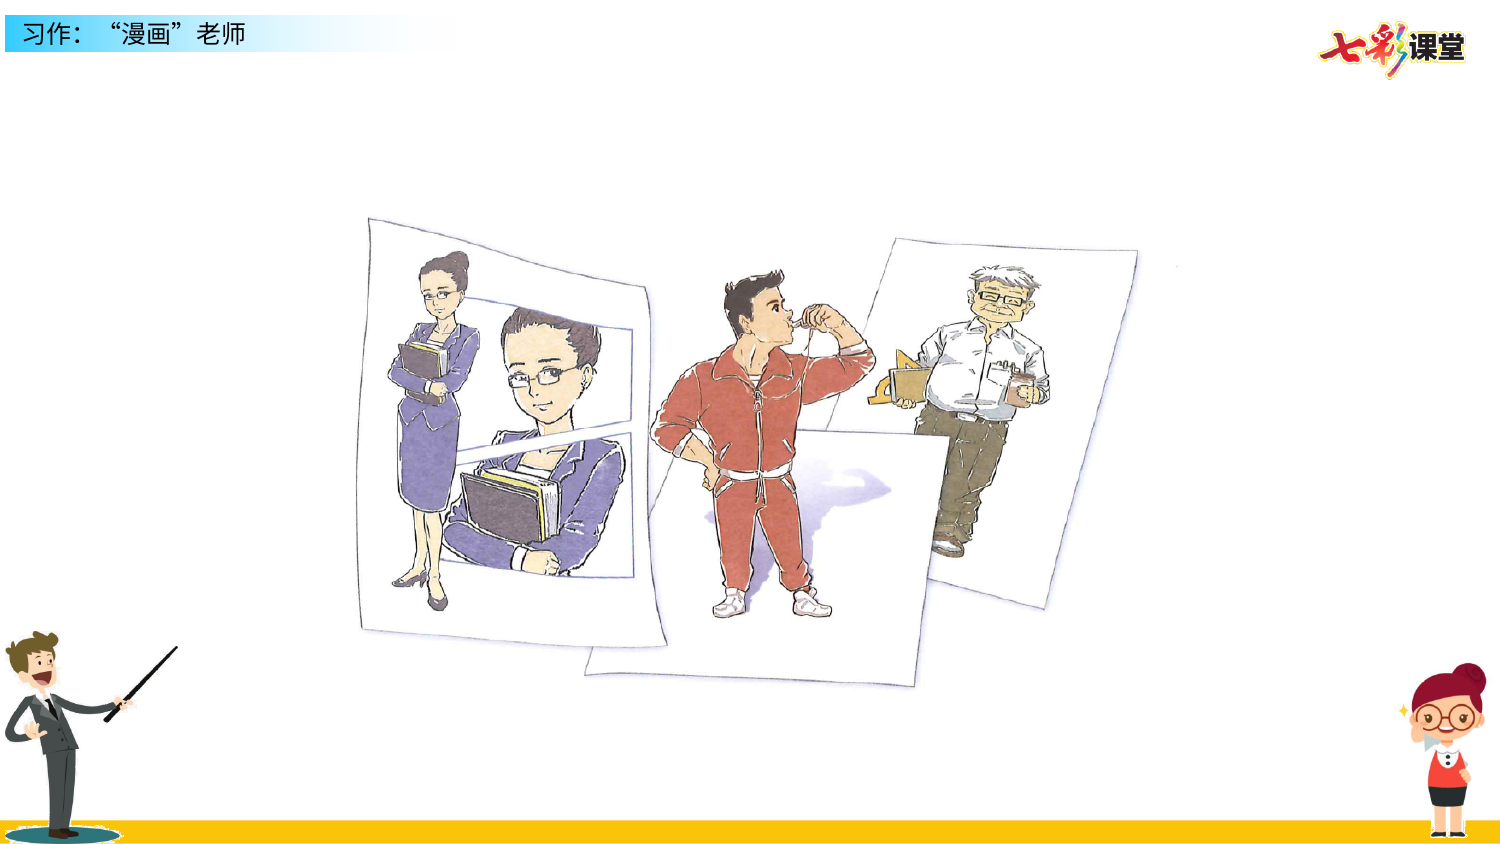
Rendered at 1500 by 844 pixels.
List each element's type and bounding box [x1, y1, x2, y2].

picture [1335, 643, 1500, 844]
picture [314, 191, 1186, 695]
picture [1316, 20, 1468, 80]
picture [5, 631, 178, 844]
